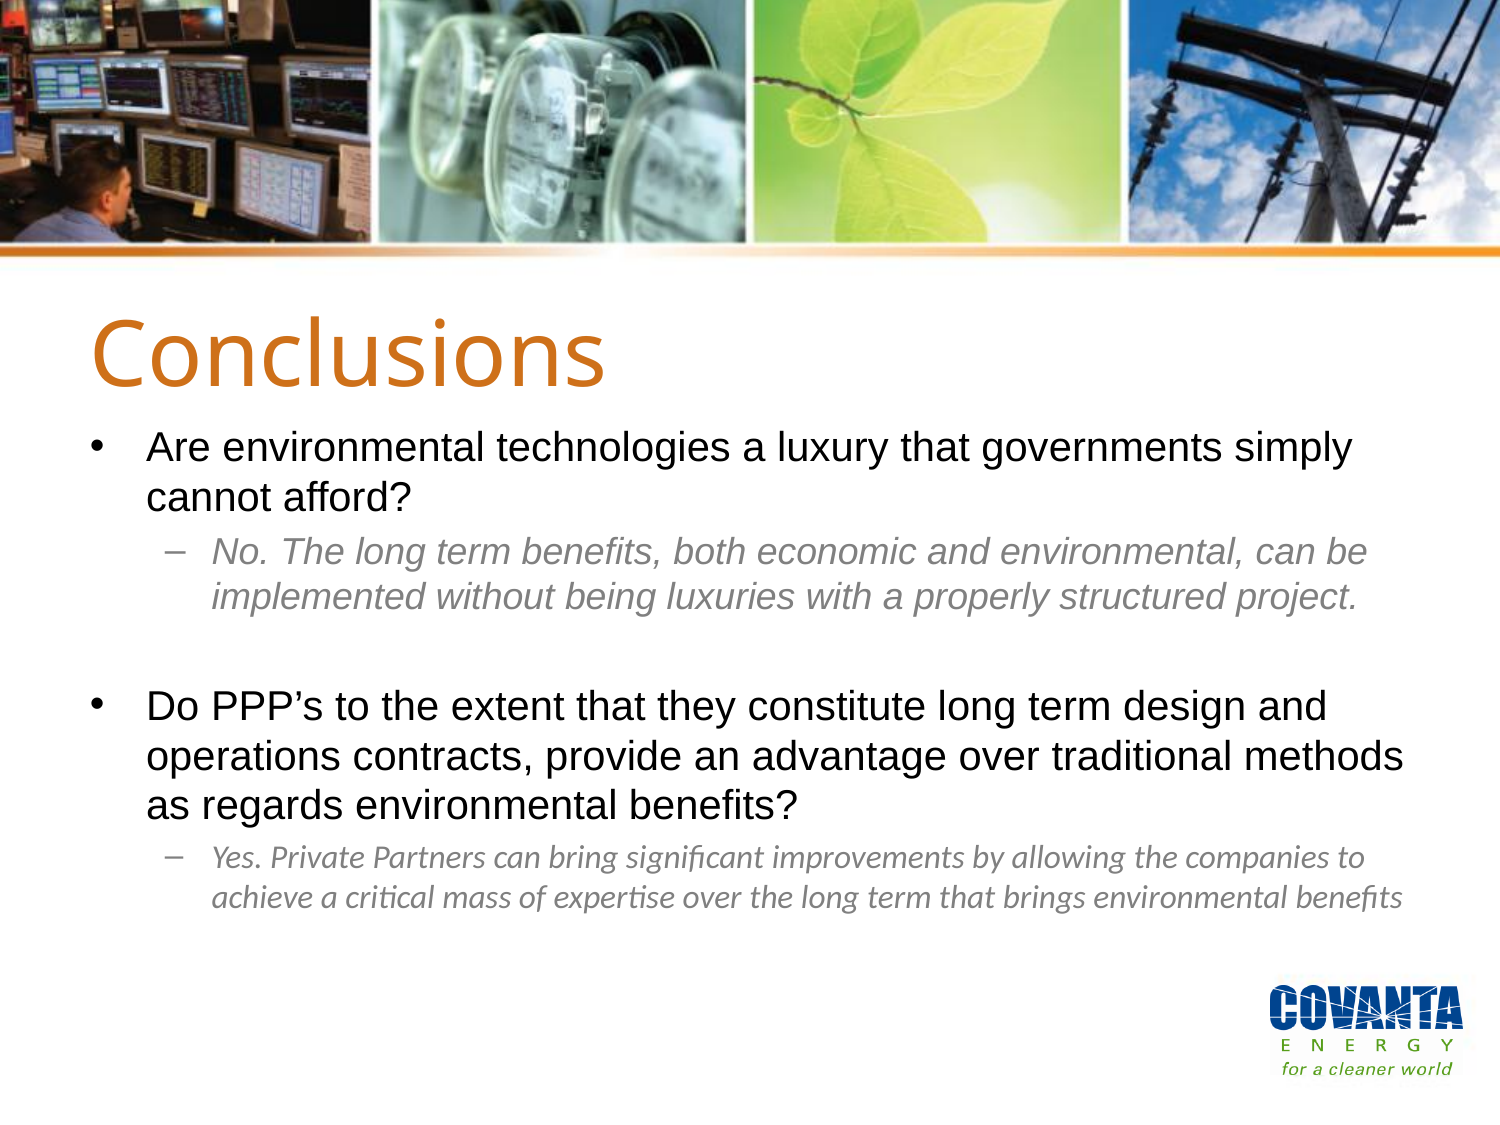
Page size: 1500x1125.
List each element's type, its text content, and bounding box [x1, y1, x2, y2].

title Conclusions [75, 287, 1425, 412]
picture [0, 0, 1500, 1125]
list Are environmental technologies a luxury that governments simply cannot afford? No. The long term benefits, both economic and environmental, can be implemented without being luxuries with a properly structured project. Do PPP’s to the extent that they constitute long term design and operations contracts, provide an advantage over traditional methods as regards environmental benefits? Yes. Private Partners can bring significant improvements by allowing the companies to achieve a critical mass of expertise over the long term that brings environmental benefits [75, 412, 1425, 1125]
